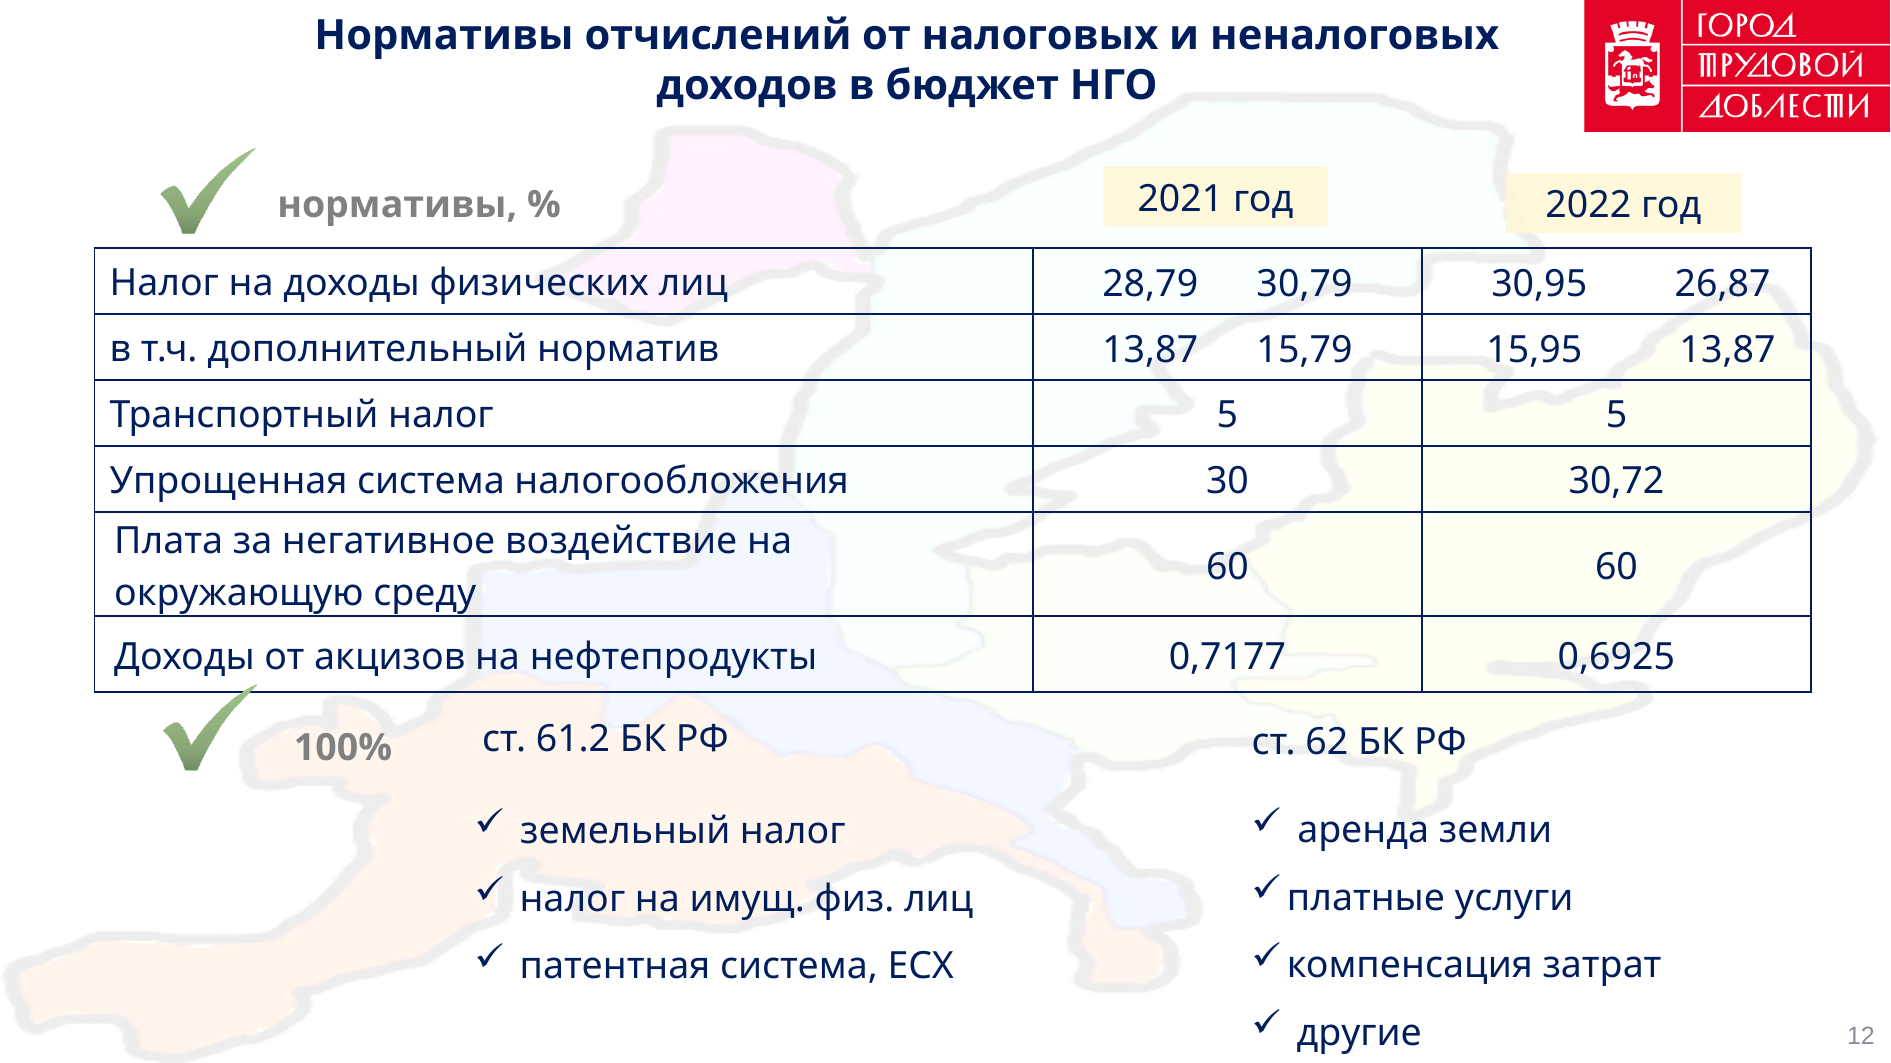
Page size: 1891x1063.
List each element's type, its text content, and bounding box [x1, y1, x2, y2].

text_box Нормативы отчислений от налоговых и неналоговых доходов в бюджет НГО [293, 0, 1521, 89]
picture [0, 0, 1891, 1063]
